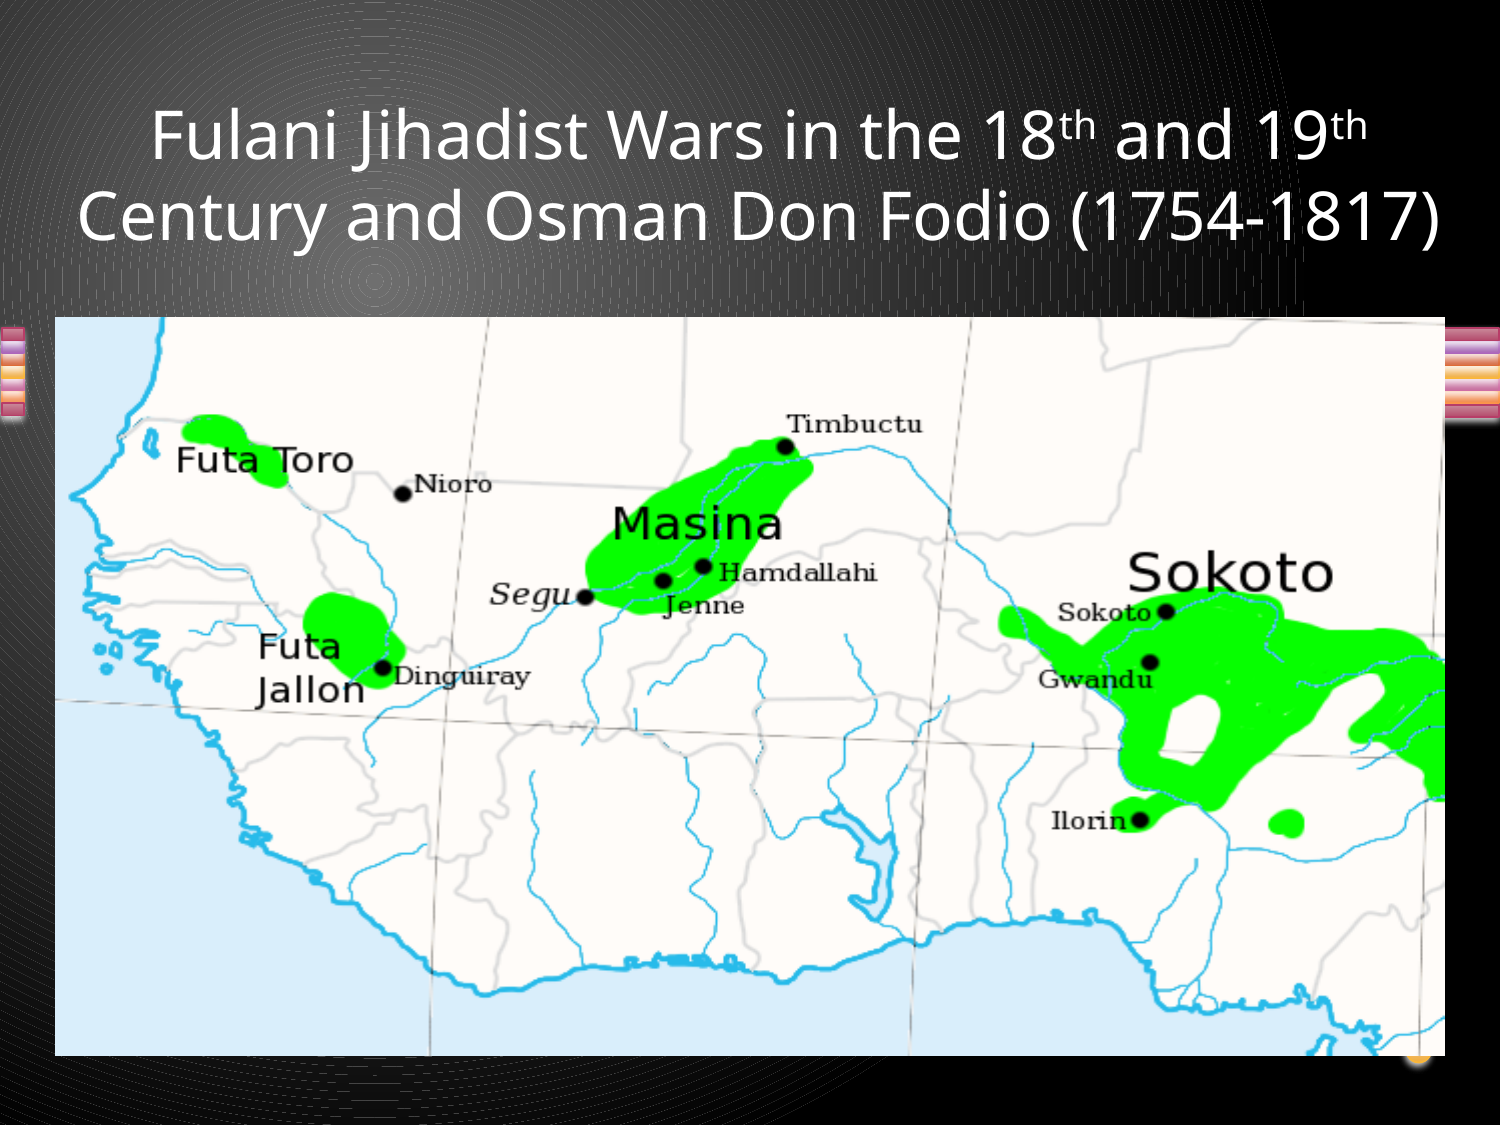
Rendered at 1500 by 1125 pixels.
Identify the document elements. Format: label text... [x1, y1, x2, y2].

title Fulani Jihadist Wars in the 18th and 19th Century and Osman Don Fodio (1754-1817) [55, 75, 1463, 262]
picture [55, 317, 1445, 1057]
